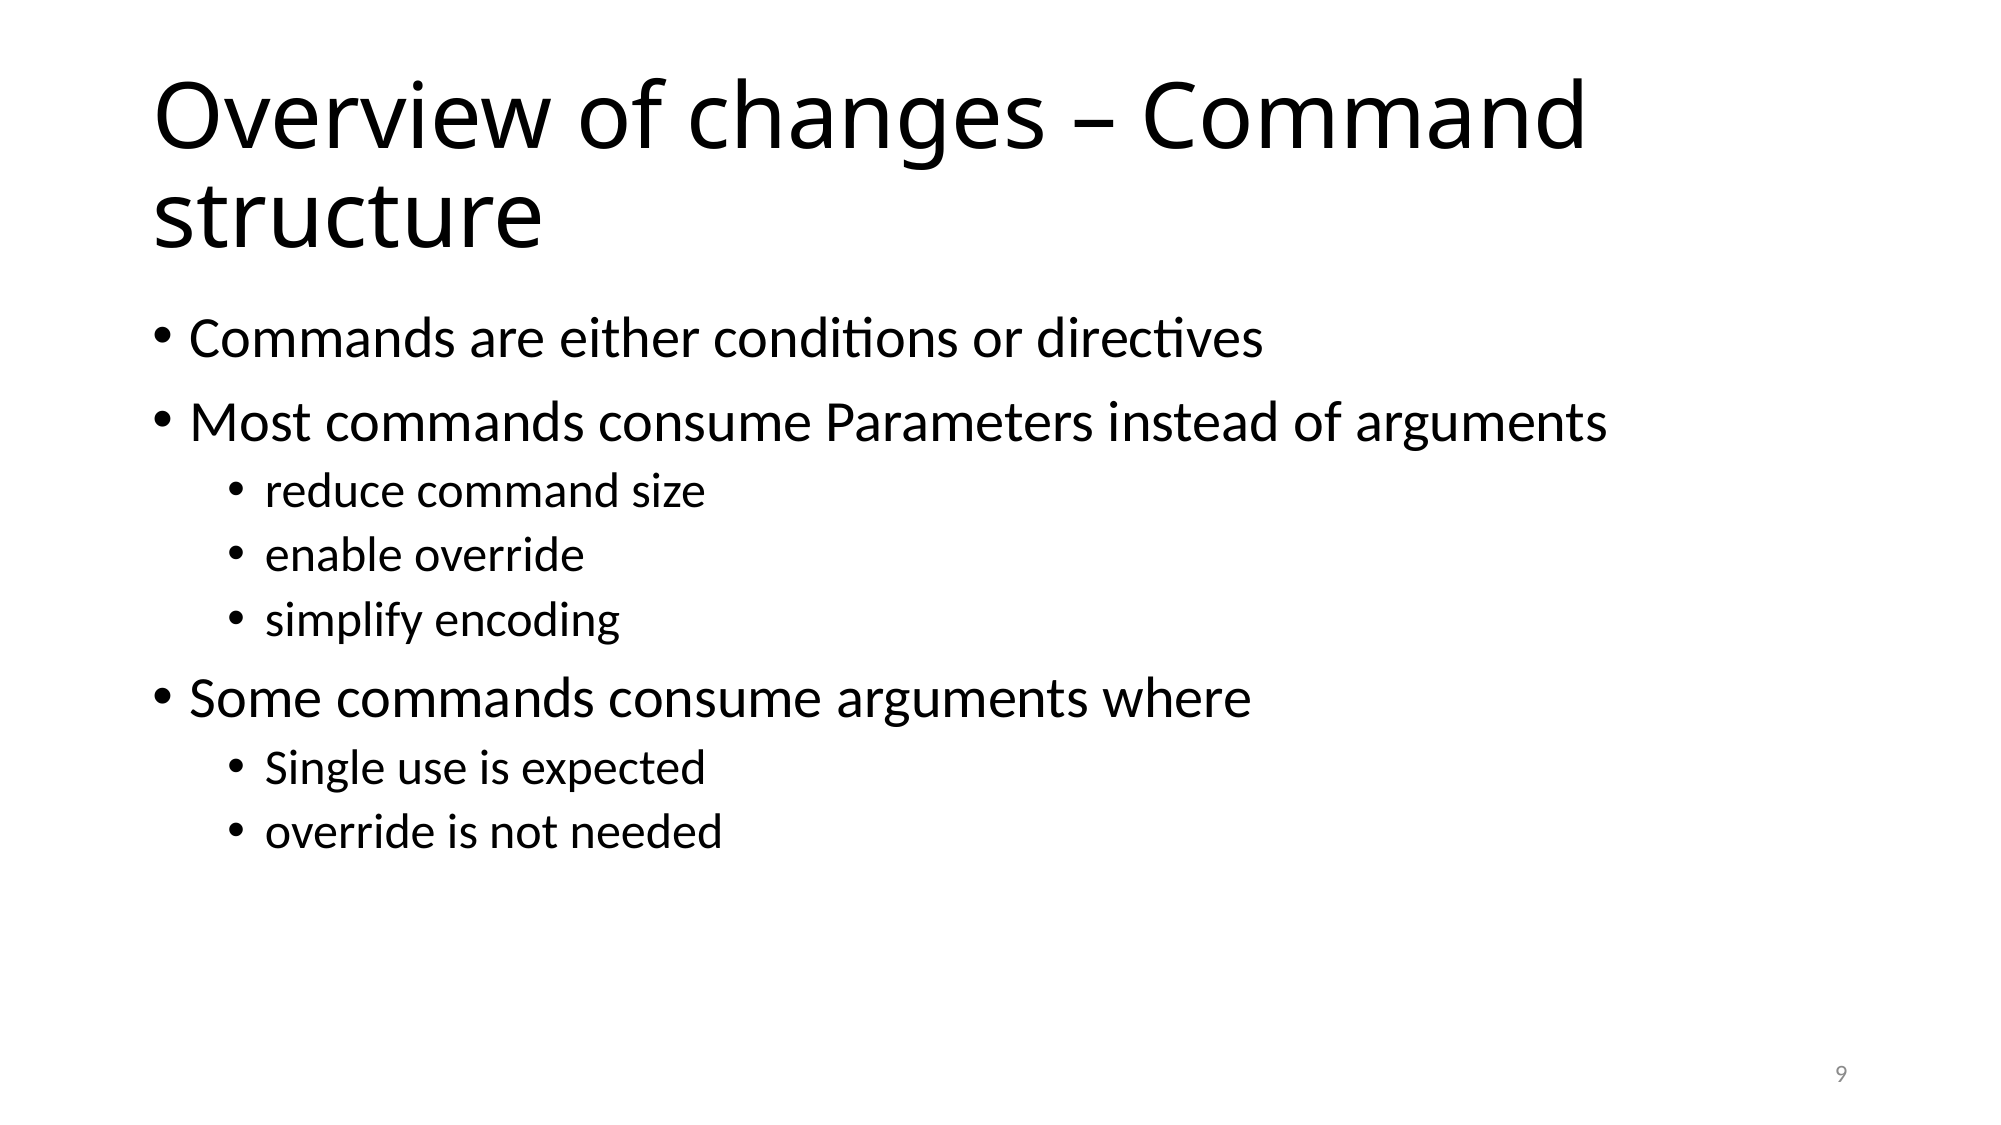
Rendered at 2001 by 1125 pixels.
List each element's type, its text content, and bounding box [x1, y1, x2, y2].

list Commands are either conditions or directives Most commands consume Parameters instead of arguments reduce command size enable override simplify encoding Some commands consume arguments where Single use is expected override is not needed [137, 299, 1863, 1014]
title Overview of changes – Command structure [137, 59, 1863, 278]
slide_number 8 [1412, 1042, 1863, 1103]
